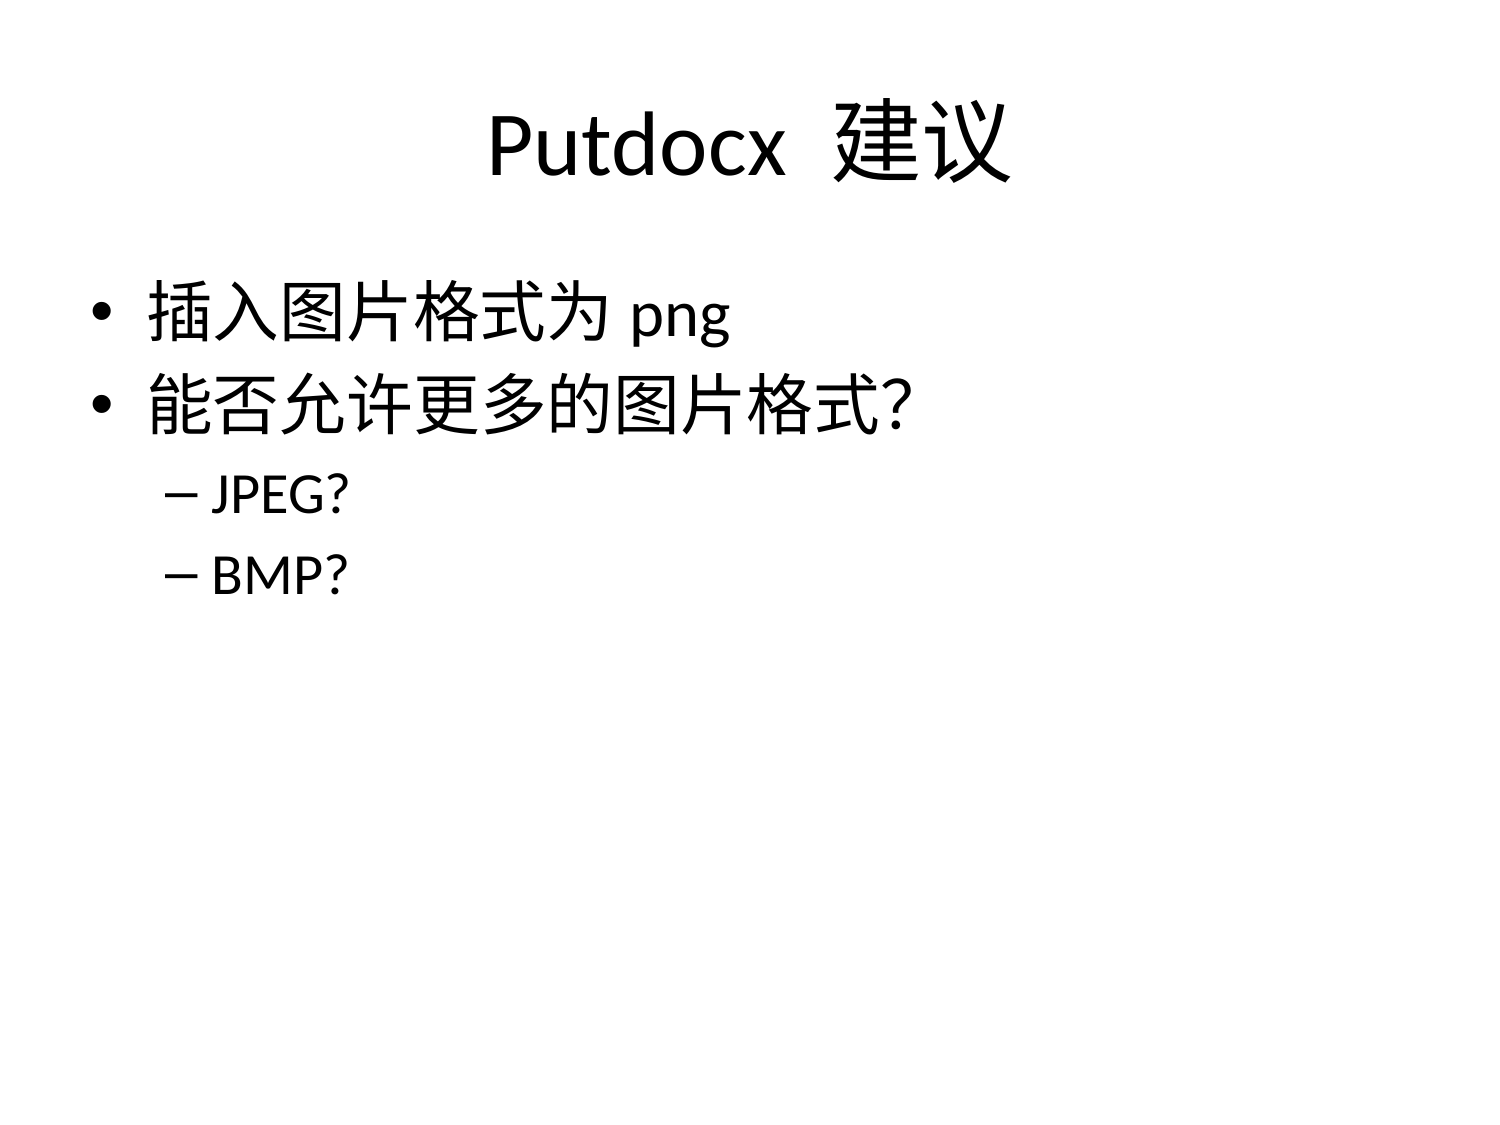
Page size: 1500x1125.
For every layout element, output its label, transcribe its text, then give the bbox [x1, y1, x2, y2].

list 插入图片格式为png 能否允许更多的图片格式？ JPEG? BMP? [75, 262, 1425, 1005]
title Putdocx 建议 [75, 45, 1425, 233]
